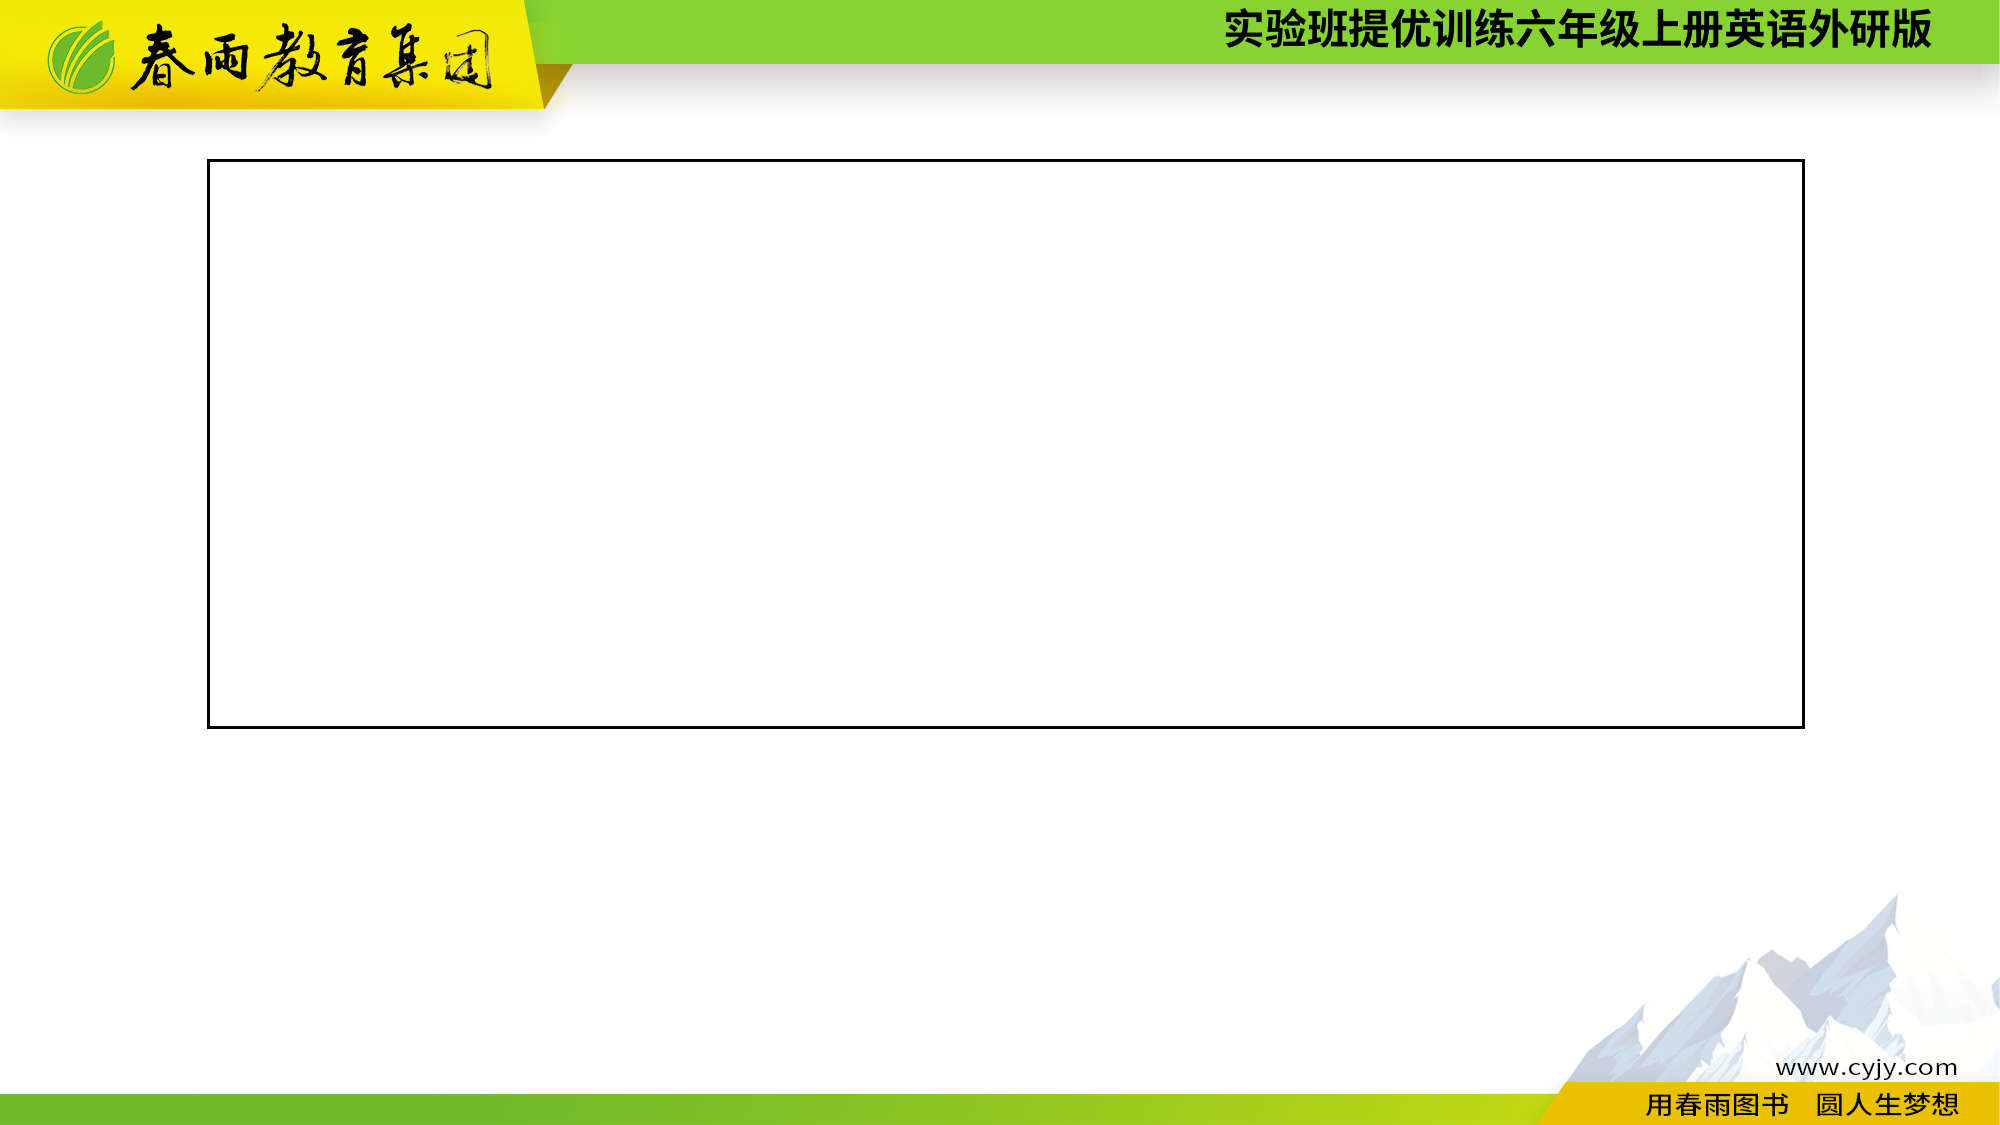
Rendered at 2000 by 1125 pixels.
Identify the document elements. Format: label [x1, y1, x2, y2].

text_box [208, 160, 1804, 728]
picture [0, 0, 2000, 1125]
